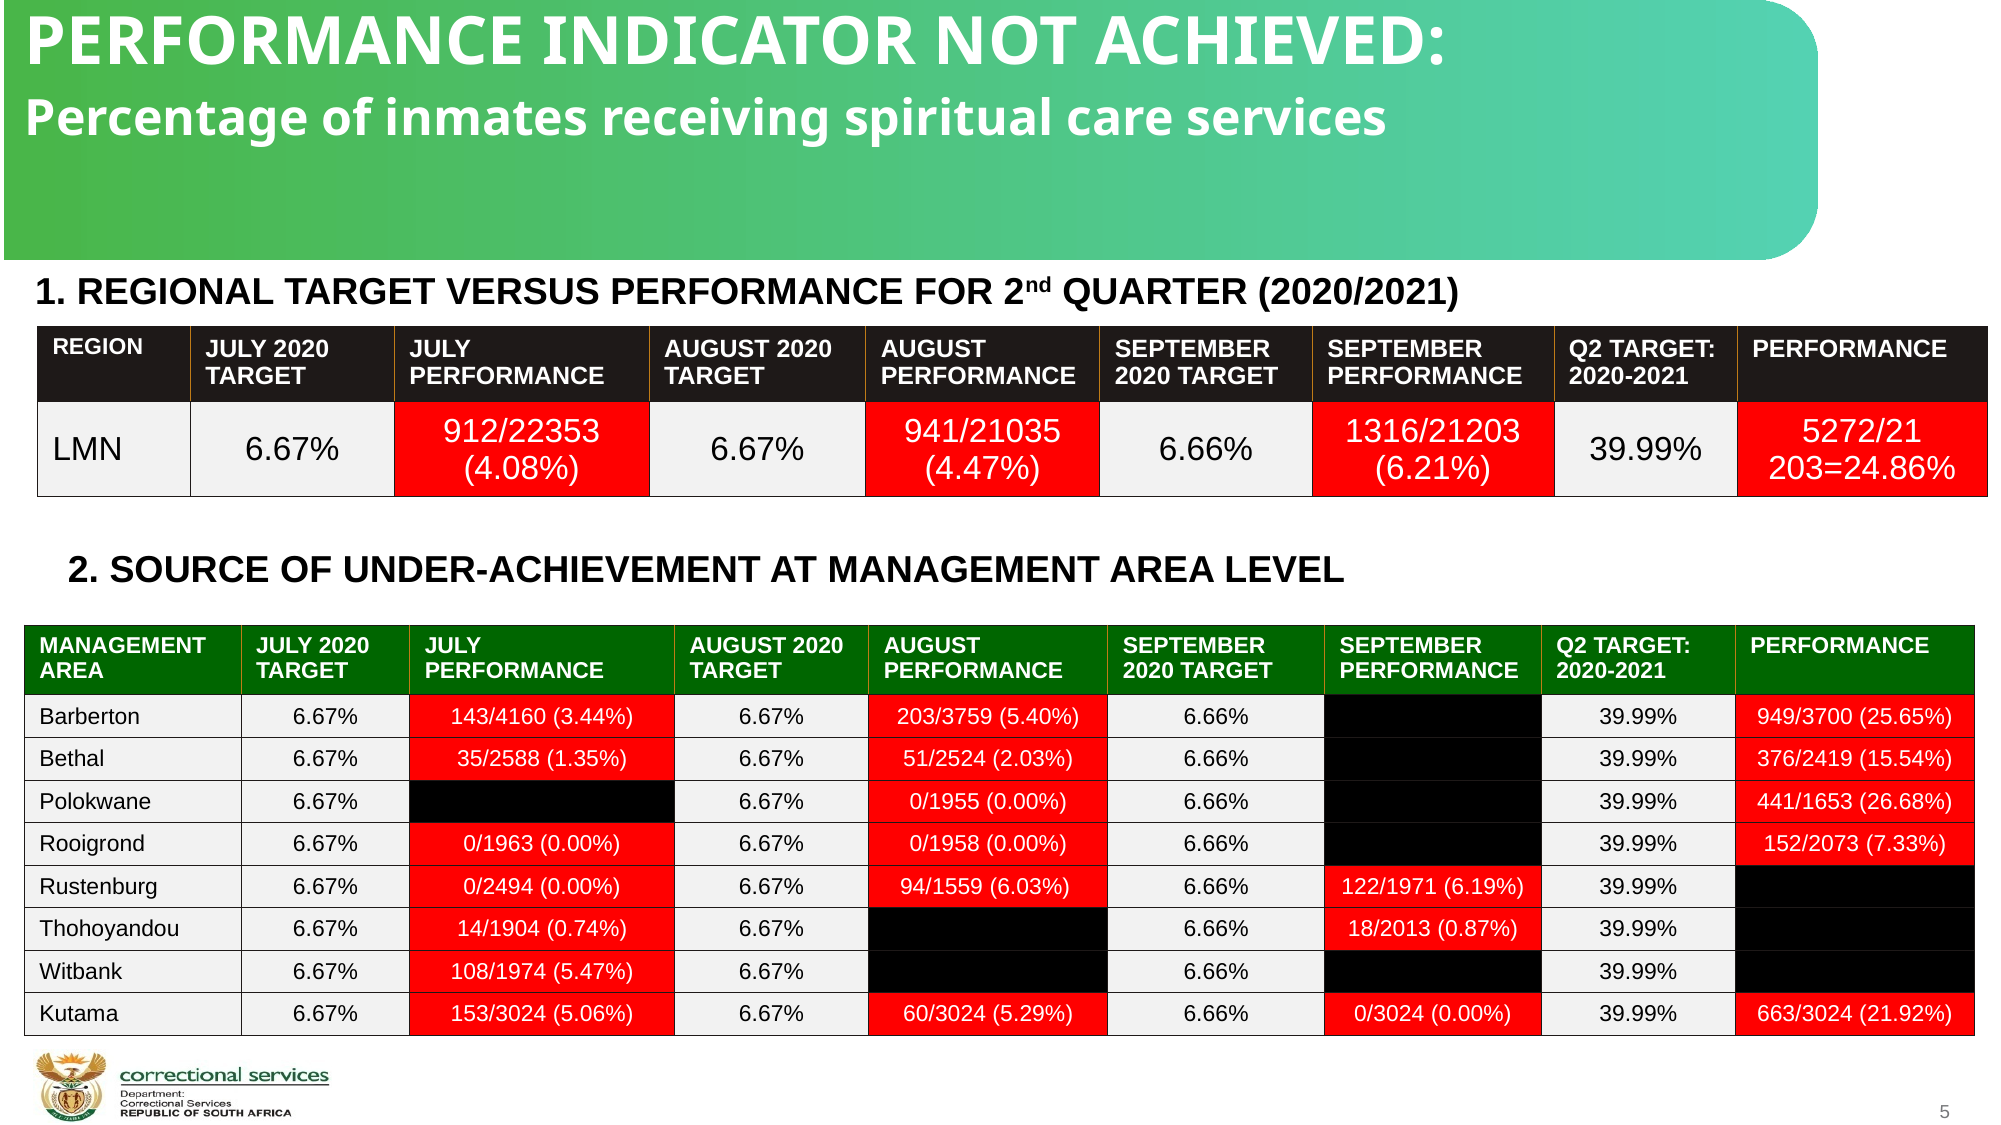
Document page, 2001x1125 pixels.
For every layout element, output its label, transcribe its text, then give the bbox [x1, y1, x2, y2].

table_cell 6.67% [675, 908, 868, 950]
table_header JULY PERFORMANCE [410, 626, 674, 694]
table_cell 6.67% [242, 823, 409, 865]
table_header Q2 TARGET: 2020-2021 [1555, 327, 1737, 401]
table_header SEPTEMBER PERFORMANCE [1313, 327, 1554, 401]
table_cell 6.66% [1100, 402, 1312, 496]
table_cell [869, 951, 1107, 992]
table_cell 39.99% [1542, 993, 1735, 1035]
table_cell 6.66% [1108, 993, 1324, 1035]
table_cell 949/3700 (25.65%) [1736, 695, 1974, 737]
table_header MANAGEMENT AREA [25, 626, 241, 694]
text_box 1. REGIONAL TARGET VERSUS PERFORMANCE FOR 2nd QUARTER (2020/2021) [20, 259, 1486, 319]
table_header Q2 TARGET: 2020-2021 [1542, 626, 1735, 694]
table_cell 6.66% [1108, 823, 1324, 865]
table_cell Kutama [25, 993, 241, 1035]
table_cell 6.67% [675, 823, 868, 865]
table_cell 39.99% [1542, 823, 1735, 865]
text_box 2. SOURCE OF UNDER-ACHIEVEMENT AT MANAGEMENT AREA LEVEL [0, 537, 1501, 598]
table_cell 6.66% [1108, 695, 1324, 737]
table_header SEPTEMBER 2020 TARGET [1100, 327, 1312, 401]
table_cell 441/1653 (26.68%) [1736, 781, 1974, 822]
table_cell Rustenburg [25, 866, 241, 907]
table_cell 39.99% [1542, 866, 1735, 907]
table_cell 60/3024 (5.29%) [869, 993, 1107, 1035]
table_header REGION [38, 327, 190, 401]
table_cell 35/2588 (1.35%) [410, 738, 674, 780]
table_cell [410, 781, 674, 822]
table_cell 14/1904 (0.74%) [410, 908, 674, 950]
table_cell 51/2524 (2.03%) [869, 738, 1107, 780]
table_cell [869, 908, 1107, 950]
table_cell LMN [38, 402, 190, 496]
table_cell 152/2073 (7.33%) [1736, 823, 1974, 865]
table_cell Rooigrond [25, 823, 241, 865]
table_cell [1736, 866, 1974, 907]
table_cell [1325, 738, 1541, 780]
table_header AUGUST PERFORMANCE [869, 626, 1107, 694]
table_cell Barberton [25, 695, 241, 737]
table_cell 6.67% [675, 738, 868, 780]
table_cell 6.66% [1108, 951, 1324, 992]
text_box [4, 0, 1818, 260]
table_cell 39.99% [1542, 951, 1735, 992]
table_cell 39.99% [1542, 738, 1735, 780]
table_cell 6.67% [675, 781, 868, 822]
table_cell 6.67% [191, 402, 394, 496]
table_cell 122/1971 (6.19%) [1325, 866, 1541, 907]
table_cell 203/3759 (5.40%) [869, 695, 1107, 737]
table_header AUGUST 2020 TARGET [650, 327, 865, 401]
table_cell 5272/21 203=24.86% [1738, 402, 1987, 496]
text_box PERFORMANCE INDICATOR NOT ACHIEVED: Percentage of inmates receiving spiritual care services [10, 0, 1808, 86]
table_cell Bethal [25, 738, 241, 780]
table_cell 6.67% [675, 695, 868, 737]
table_cell [1325, 781, 1541, 822]
table_cell [1325, 951, 1541, 992]
table_cell Thohoyandou [25, 908, 241, 950]
table_cell 6.67% [675, 866, 868, 907]
table_cell [1325, 695, 1541, 737]
table_cell 6.67% [242, 993, 409, 1035]
table_cell 6.67% [242, 781, 409, 822]
table_cell 18/2013 (0.87%) [1325, 908, 1541, 950]
table_header PERFORMANCE [1736, 626, 1974, 694]
table_cell [1736, 908, 1974, 950]
table_cell 6.67% [675, 951, 868, 992]
table_cell 6.67% [242, 866, 409, 907]
table_cell [1736, 951, 1974, 992]
table_cell 108/1974 (5.47%) [410, 951, 674, 992]
table_cell 153/3024 (5.06%) [410, 993, 674, 1035]
table_cell 39.99% [1555, 402, 1737, 496]
table_cell 6.67% [242, 738, 409, 780]
table_cell 0/2494 (0.00%) [410, 866, 674, 907]
table_cell 6.66% [1108, 866, 1324, 907]
table_header SEPTEMBER 2020 TARGET [1108, 626, 1324, 694]
table_cell 39.99% [1542, 695, 1735, 737]
table_cell 6.67% [242, 908, 409, 950]
table_cell 0/3024 (0.00%) [1325, 993, 1541, 1035]
table_cell 1316/21203 (6.21%) [1313, 402, 1554, 496]
table_cell Polokwane [25, 781, 241, 822]
table_cell 663/3024 (21.92%) [1736, 993, 1974, 1035]
table_header JULY PERFORMANCE [395, 327, 649, 401]
table_header SEPTEMBER PERFORMANCE [1325, 626, 1541, 694]
table_cell 6.67% [242, 951, 409, 992]
table_cell 94/1559 (6.03%) [869, 866, 1107, 907]
table_cell 6.66% [1108, 781, 1324, 822]
table_header JULY 2020 TARGET [191, 327, 394, 401]
table_cell Witbank [25, 951, 241, 992]
table_cell 376/2419 (15.54%) [1736, 738, 1974, 780]
picture [33, 1049, 332, 1123]
table_cell 39.99% [1542, 908, 1735, 950]
table_cell [1325, 823, 1541, 865]
table_cell 6.67% [675, 993, 868, 1035]
table_header JULY 2020 TARGET [242, 626, 409, 694]
table_cell 912/22353 (4.08%) [395, 402, 649, 496]
table_cell 941/21035 (4.47%) [866, 402, 1099, 496]
table_cell 39.99% [1542, 781, 1735, 822]
table_cell 6.66% [1108, 908, 1324, 950]
table_cell 6.67% [242, 695, 409, 737]
table_cell 0/1963 (0.00%) [410, 823, 674, 865]
table_header AUGUST 2020 TARGET [675, 626, 868, 694]
table_header AUGUST PERFORMANCE [866, 327, 1099, 401]
table_header PERFORMANCE [1738, 327, 1987, 401]
table_cell 6.66% [1108, 738, 1324, 780]
table_cell 143/4160 (3.44%) [410, 695, 674, 737]
table_cell 0/1958 (0.00%) [869, 823, 1107, 865]
table_cell 6.67% [650, 402, 865, 496]
table_cell 0/1955 (0.00%) [869, 781, 1107, 822]
